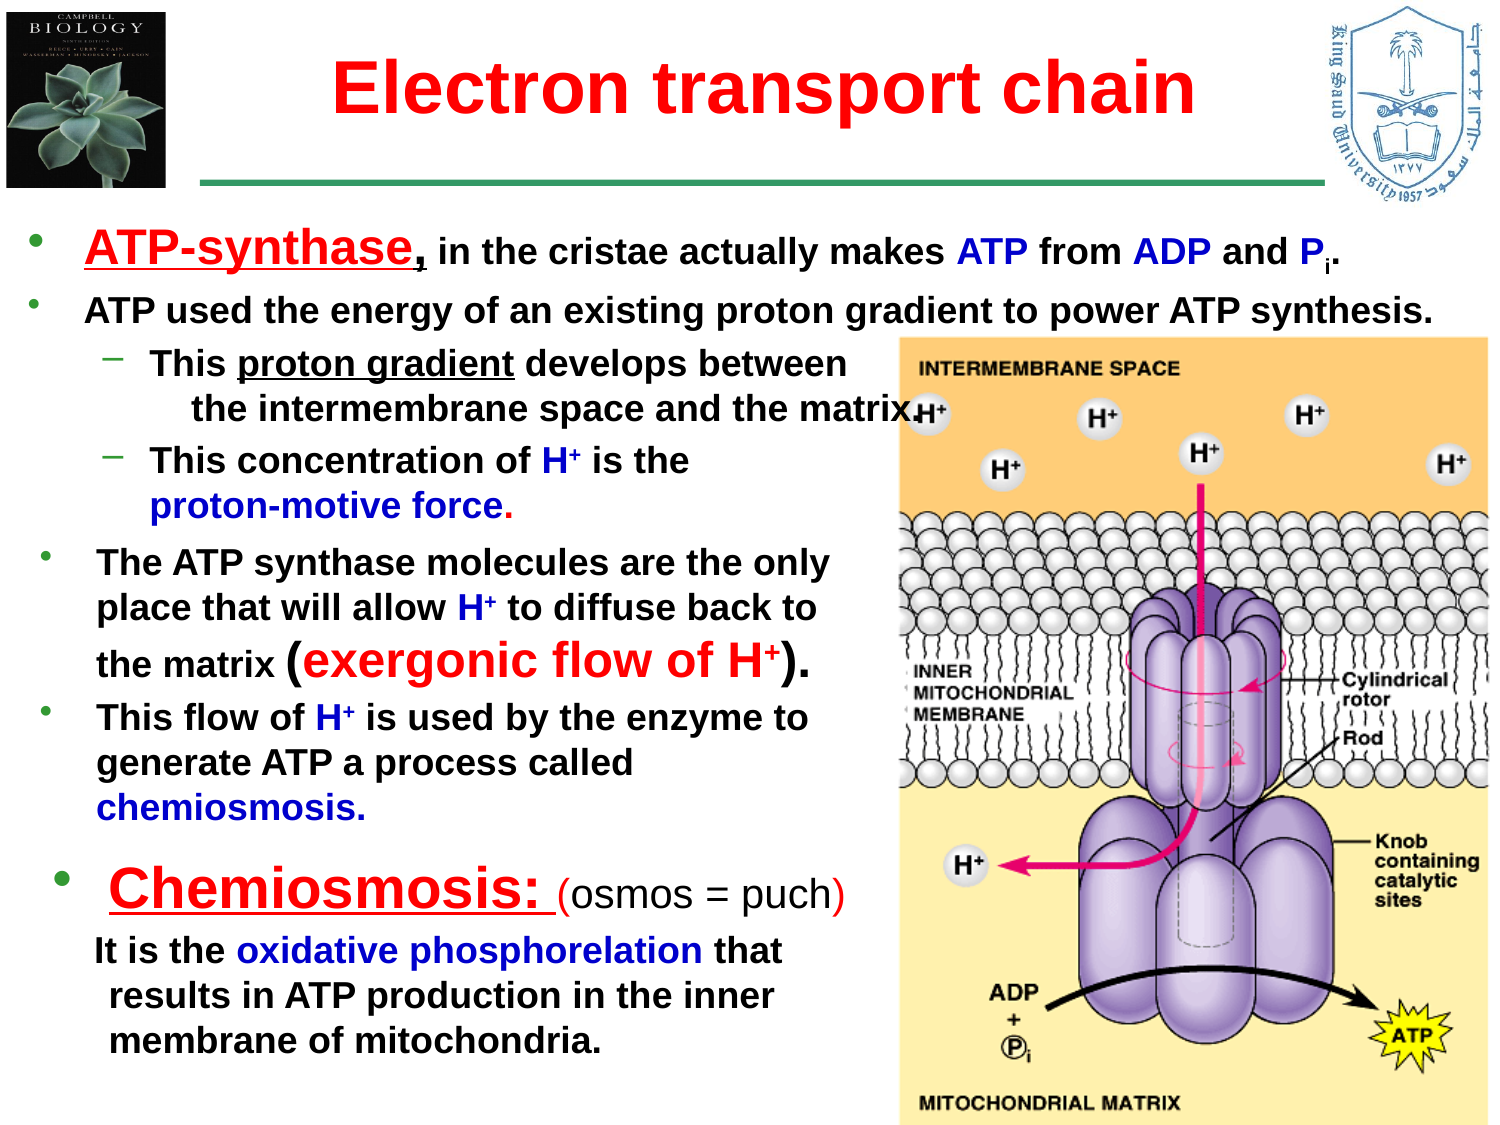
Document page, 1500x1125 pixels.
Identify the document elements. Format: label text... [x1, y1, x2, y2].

text_box Chemiosmosis: (osmos = puch) It is the oxidative phosphorelation that results in ATP production in the inner membrane of mitochondria. [37, 860, 882, 1068]
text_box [5, 0, 1488, 209]
picture [887, 324, 1500, 1125]
list ATP-synthase, in the cristae actually makes ATP from ADP and Pi. ATP used the energy of an existing proton gradient to power ATP synthesis. This proton gradient develops between the intermembrane space and the matrix. This concentration of H+ is the proton-motive force. [12, 216, 1463, 860]
